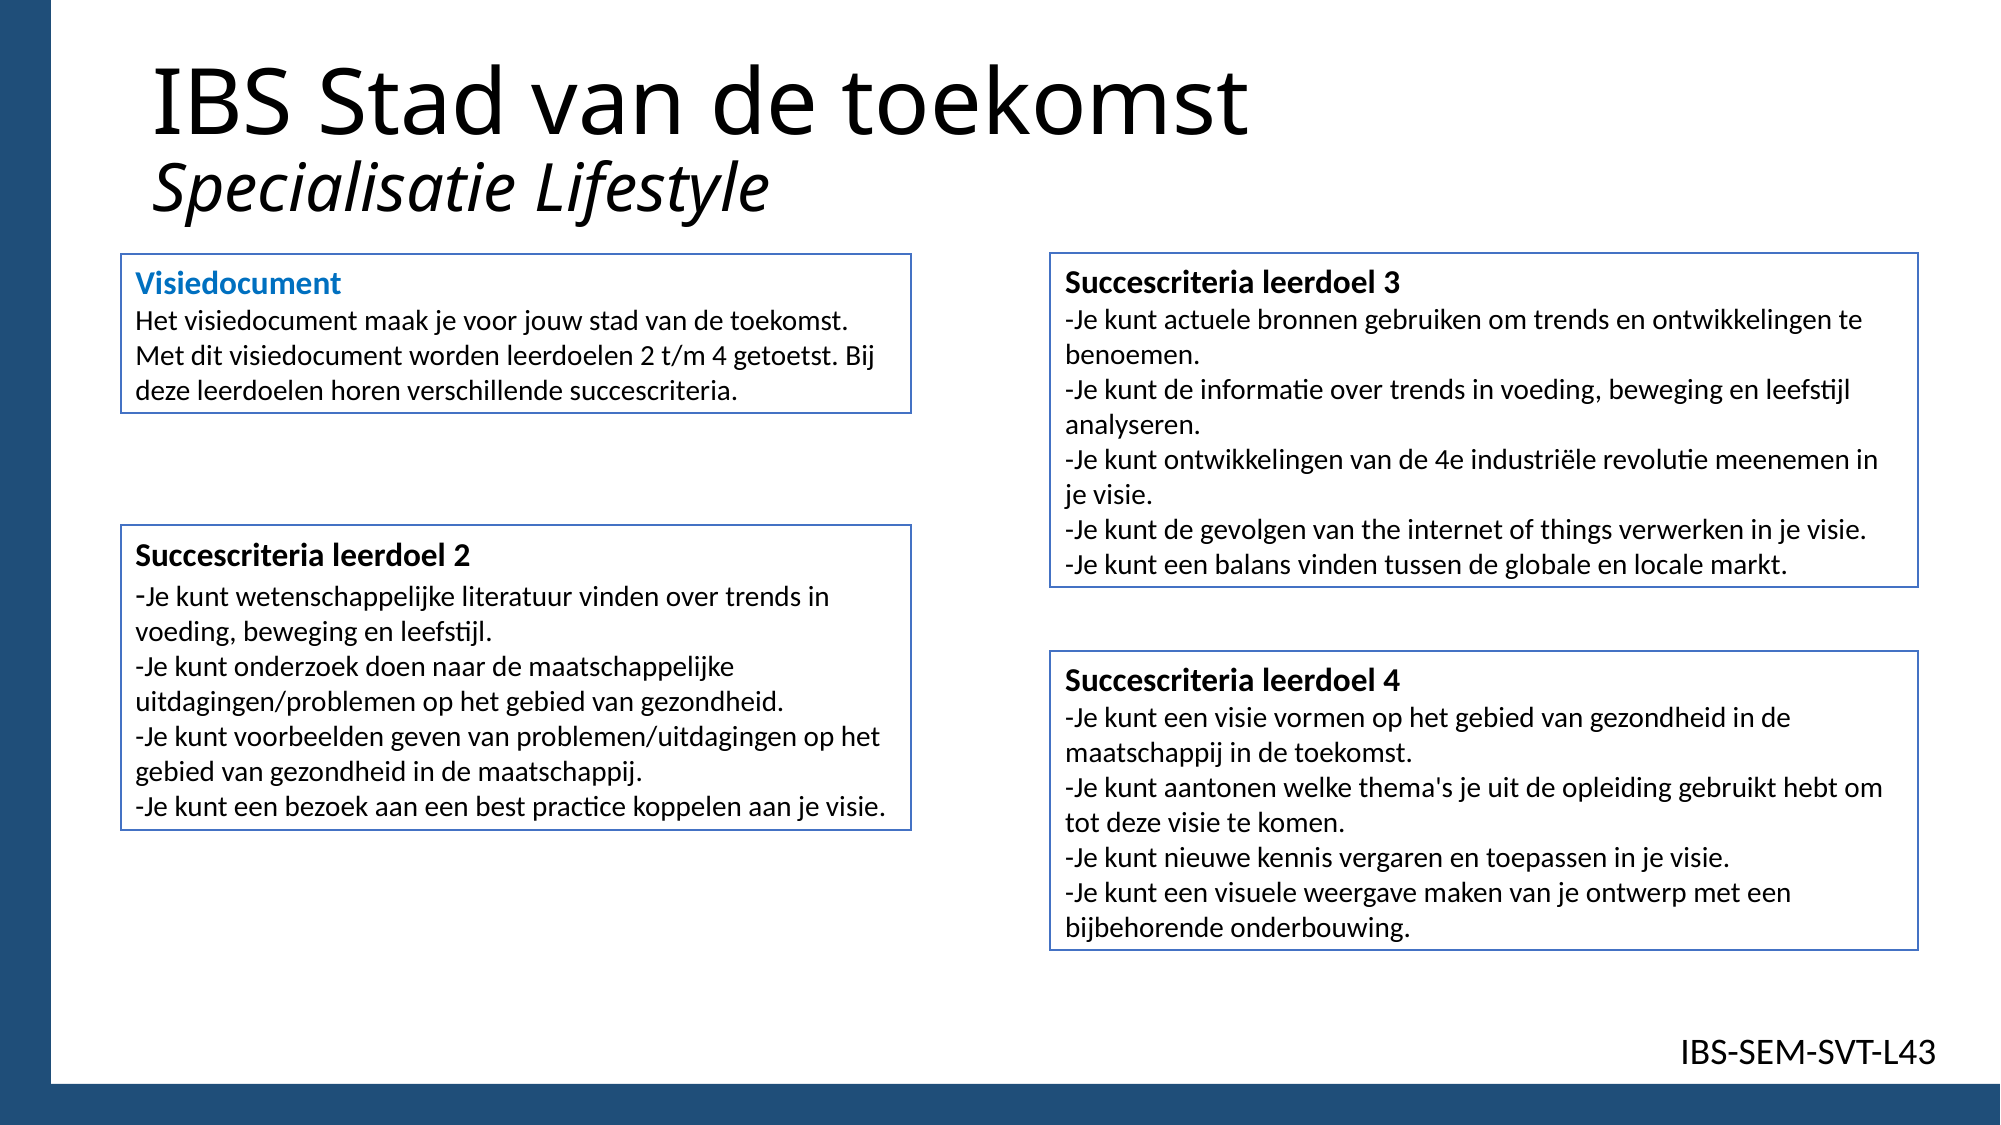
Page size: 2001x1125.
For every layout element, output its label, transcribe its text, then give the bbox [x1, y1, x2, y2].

text_box IBS-SEM-SVT-L43 [1665, 1019, 1952, 1080]
text_box [50, 1083, 2000, 1125]
title IBS Stad van de toekomst Specialisatie Lifestyle [137, 32, 1863, 250]
text_box [0, 0, 52, 1125]
text_box Visiedocument Het visiedocument maak je voor jouw stad van de toekomst. Met dit visiedocument worden leerdoelen 2 t/m 4 getoetst. Bij deze leerdoelen horen verschillende succescriteria. [120, 253, 912, 414]
text_box Succescriteria leerdoel 4 -Je kunt een visie vormen op het gebied van gezondheid in de maatschappij in de toekomst. -Je kunt aantonen welke thema's je uit de opleiding gebruikt hebt om tot deze visie te komen. -Je kunt nieuwe kennis vergaren en toepassen in je visie. -Je kunt een visuele weergave maken van je ontwerp met een bijbehorende onderbouwing. [1049, 650, 1919, 951]
text_box Succescriteria leerdoel 3 -Je kunt actuele bronnen gebruiken om trends en ontwikkelingen te benoemen. -Je kunt de informatie over trends in voeding, beweging en leefstijl analyseren. -Je kunt ontwikkelingen van de 4e industriële revolutie meenemen in je visie. -Je kunt de gevolgen van the internet of things verwerken in je visie. -Je kunt een balans vinden tussen de globale en locale markt. [1049, 252, 1919, 588]
text_box Succescriteria leerdoel 2 -Je kunt wetenschappelijke literatuur vinden over trends in voeding, beweging en leefstijl. -Je kunt onderzoek doen naar de maatschappelijke uitdagingen/problemen op het gebied van gezondheid. -Je kunt voorbeelden geven van problemen/uitdagingen op het gebied van gezondheid in de maatschappij. -Je kunt een bezoek aan een best practice koppelen aan je visie. [120, 524, 912, 831]
